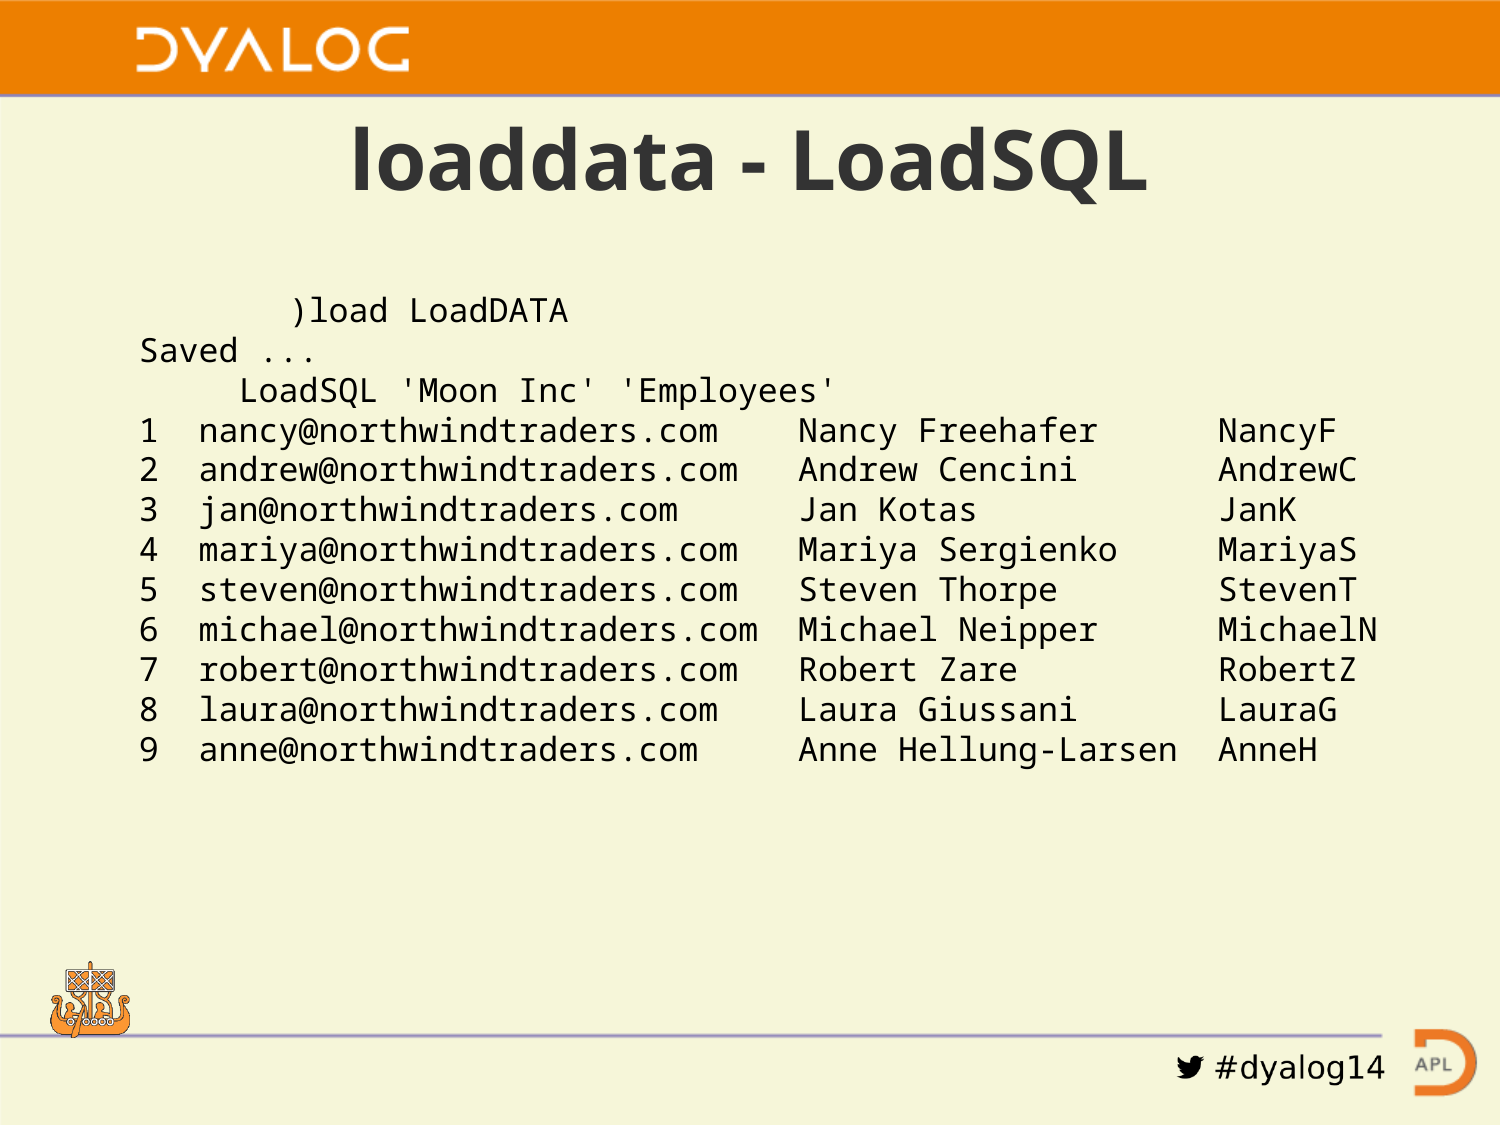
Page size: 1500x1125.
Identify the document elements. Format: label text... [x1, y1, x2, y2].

title loaddata - LoadSQL [112, 99, 1388, 288]
picture [0, 0, 1500, 1125]
text_box )load LoadDATA Saved ... LoadSQL 'Moon Inc' 'Employees' 1 nancy@northwindtraders.com Nancy Freehafer NancyF 2 andrew@northwindtraders.com Andrew Cencini AndrewC 3 jan@northwindtraders.com Jan Kotas JanK 4 mariya@northwindtraders.com Mariya Sergienko MariyaS 5 steven@northwindtraders.com Steven Thorpe StevenT 6 michael@northwindtraders.com Michael Neipper MichaelN 7 robert@northwindtraders.com Robert Zare RobertZ 8 laura@northwindtraders.com Laura Giussani LauraG 9 anne@northwindtraders.com Anne Hellung-Larsen AnneH [123, 281, 1459, 776]
